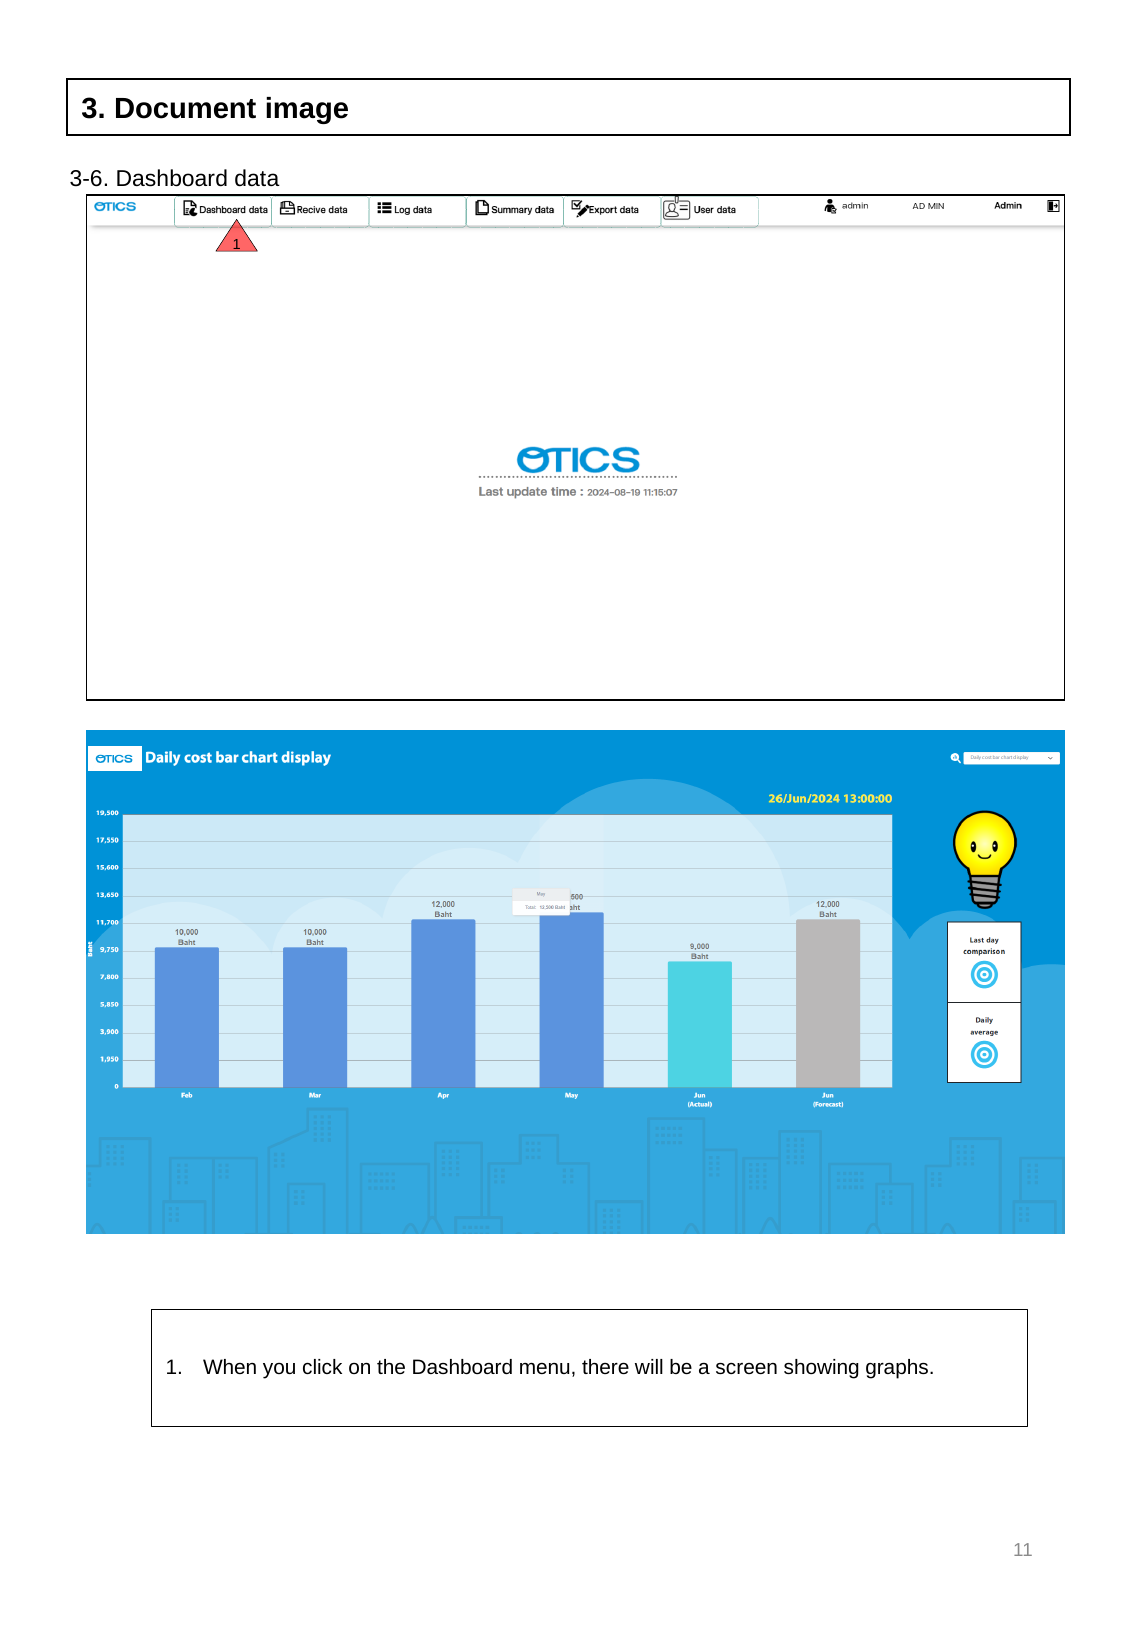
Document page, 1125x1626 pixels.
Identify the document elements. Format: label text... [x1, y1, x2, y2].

picture [147, 752, 155, 762]
picture [282, 752, 289, 762]
text_box 3-6. Dashboard data [54, 156, 744, 199]
picture [312, 752, 321, 762]
picture [259, 755, 265, 762]
picture [964, 753, 1059, 764]
picture [157, 755, 163, 762]
picture [217, 752, 224, 762]
picture [192, 755, 199, 762]
picture [863, 795, 869, 802]
picture [89, 747, 141, 770]
picture [86, 780, 1065, 1234]
picture [325, 755, 330, 764]
picture [87, 195, 1064, 699]
picture [226, 755, 238, 762]
text_box When you click on the Dashboard menu, there will be a screen showing graphs. [150, 1309, 1028, 1426]
picture [790, 795, 798, 802]
picture [870, 795, 882, 802]
picture [244, 752, 256, 762]
slide_number 11 [794, 1506, 1048, 1593]
picture [954, 812, 1016, 908]
picture [268, 754, 277, 762]
picture [303, 755, 309, 765]
text_box 3. Document image [66, 78, 1071, 136]
picture [201, 754, 211, 762]
